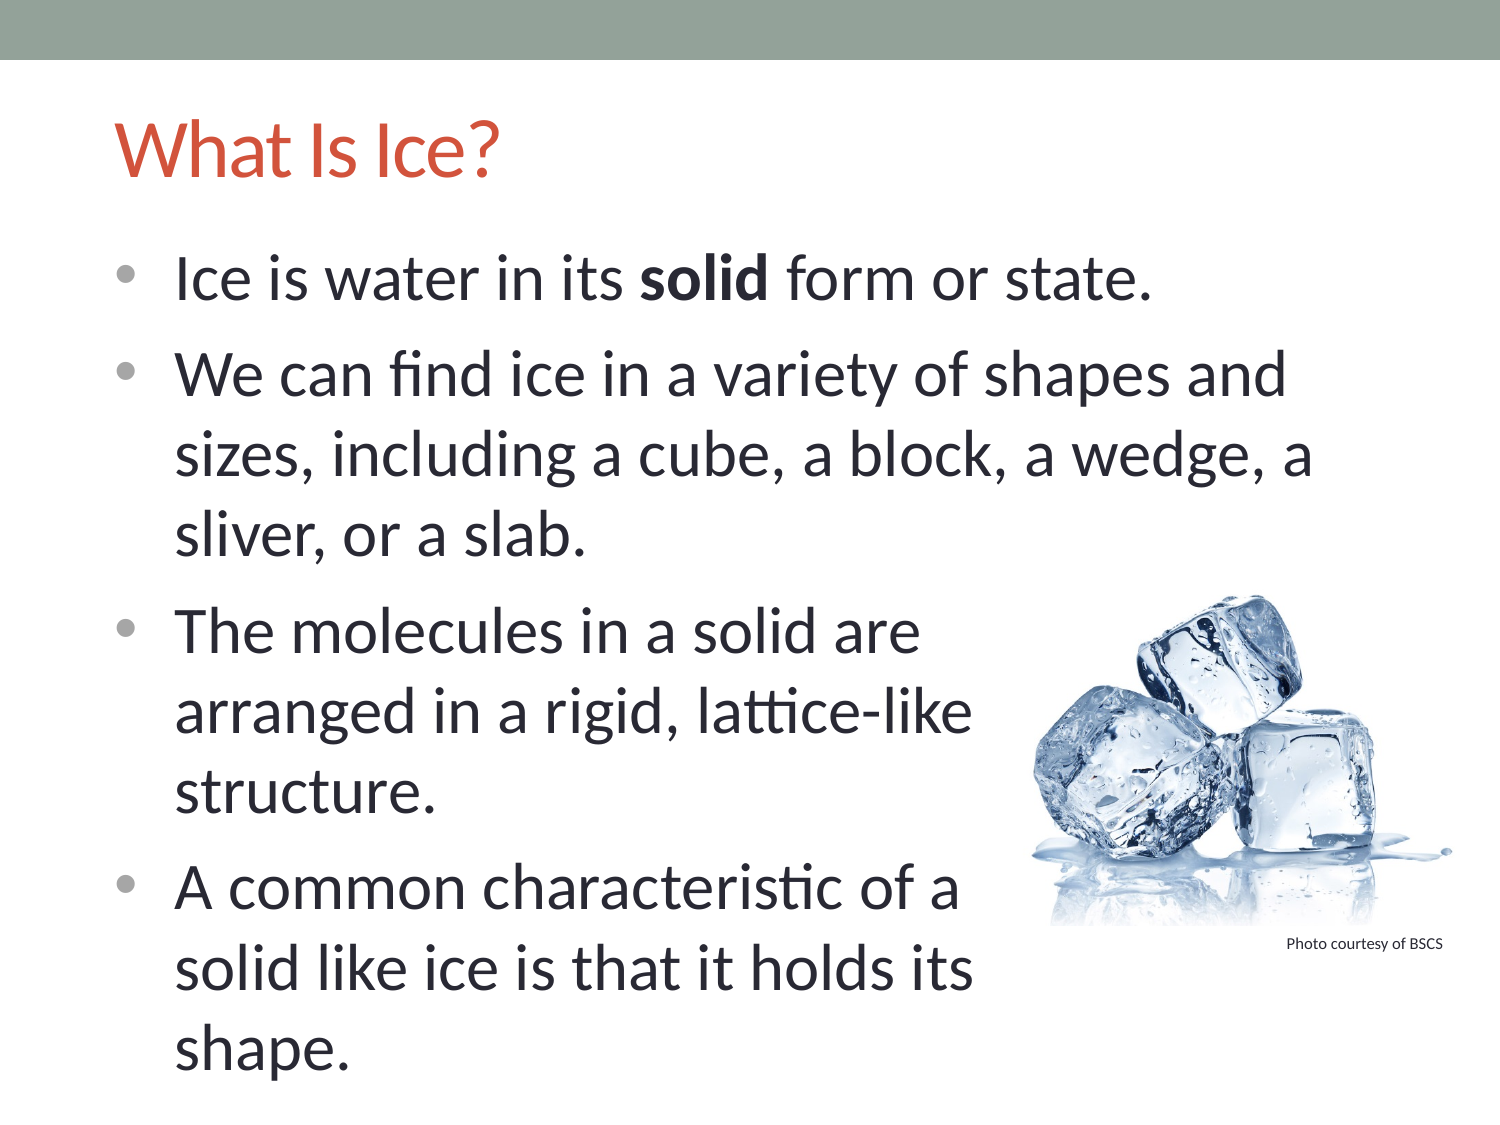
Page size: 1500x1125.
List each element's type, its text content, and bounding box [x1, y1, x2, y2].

title What Is Ice? [99, 62, 1425, 225]
picture [1012, 562, 1463, 926]
text_box Photo courtesy of BSCS [1271, 925, 1497, 961]
text_box Ice is water in its solid form or state. We can find ice in a variety of shapes and sizes, including a cube, a block, a wedge, a sliver, or a slab. The molecules in a solid are arranged in a rigid, lattice-like structure. A common characteristic of a solid like ice is that it holds its shape. [99, 226, 1425, 1091]
